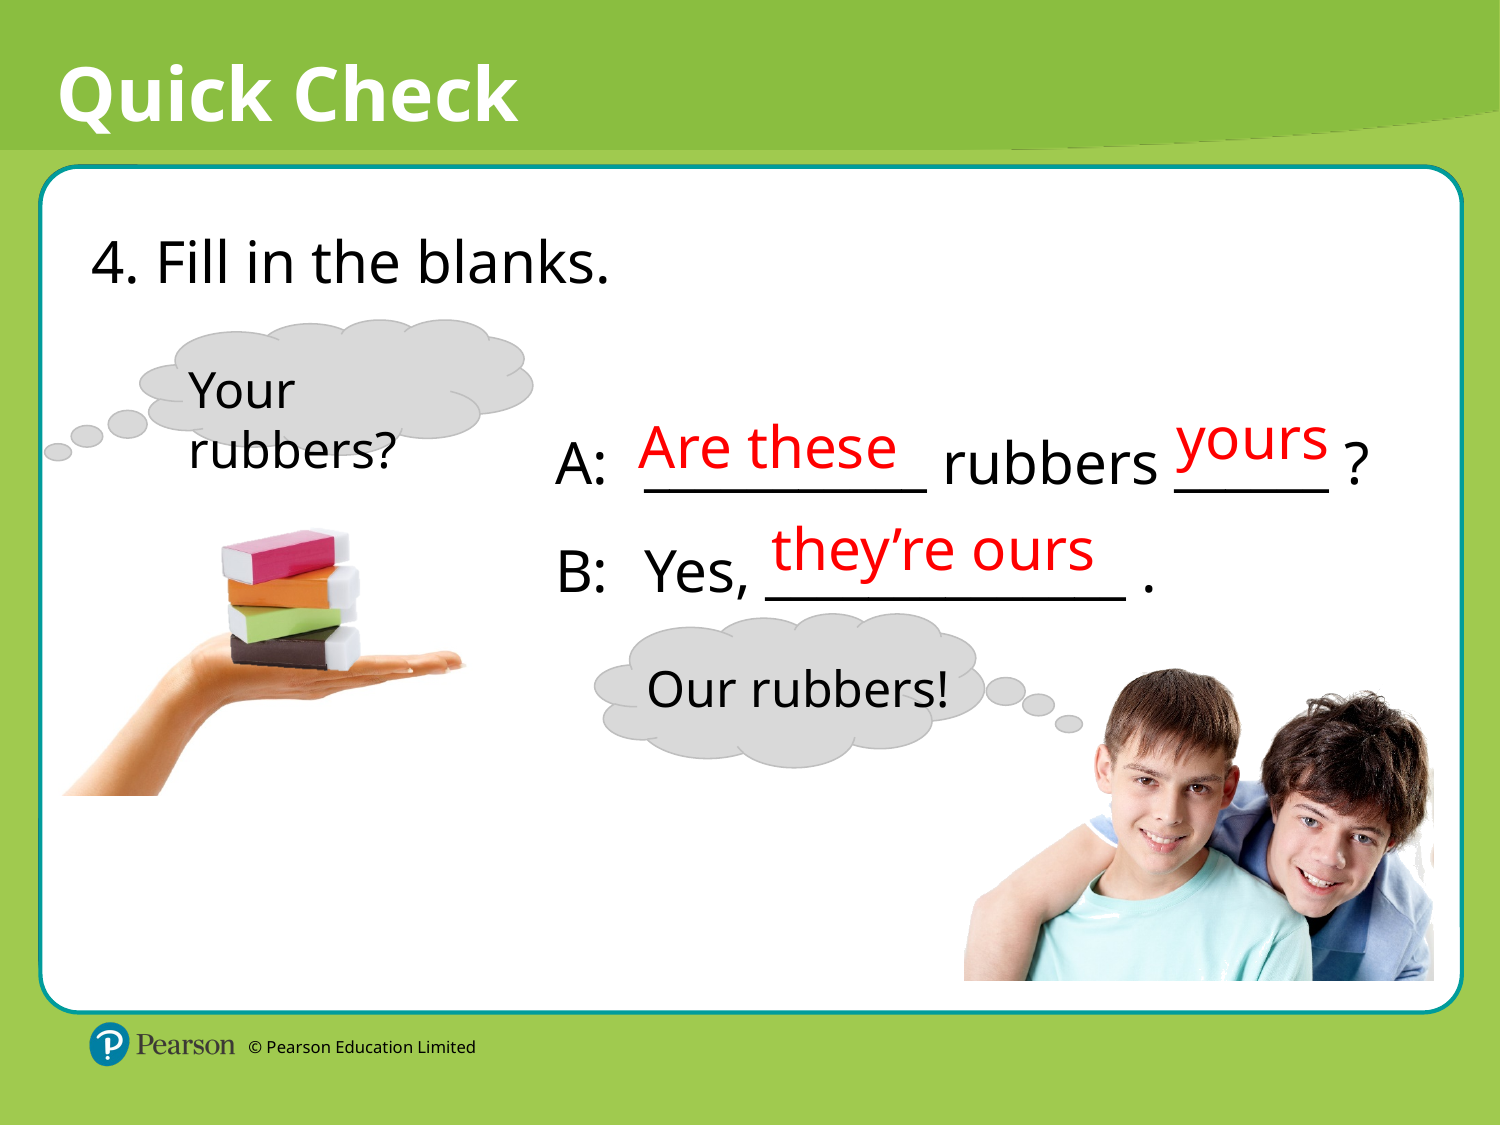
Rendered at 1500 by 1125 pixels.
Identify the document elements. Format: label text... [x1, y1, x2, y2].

text_box [38, 164, 1464, 1015]
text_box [594, 613, 1083, 768]
text_box Are these [624, 402, 944, 488]
text_box Quick Check [41, 39, 1189, 145]
text_box yours [1161, 393, 1392, 479]
picture [963, 667, 1434, 981]
picture [69, 1014, 255, 1086]
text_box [44, 319, 534, 461]
text_box 4. Fill in the blanks. [76, 217, 1438, 303]
text_box they’re ours [757, 504, 1137, 590]
text_box A: ___________ rubbers ______ ? B: Yes, ______________ . [540, 380, 1497, 721]
picture [53, 509, 496, 796]
